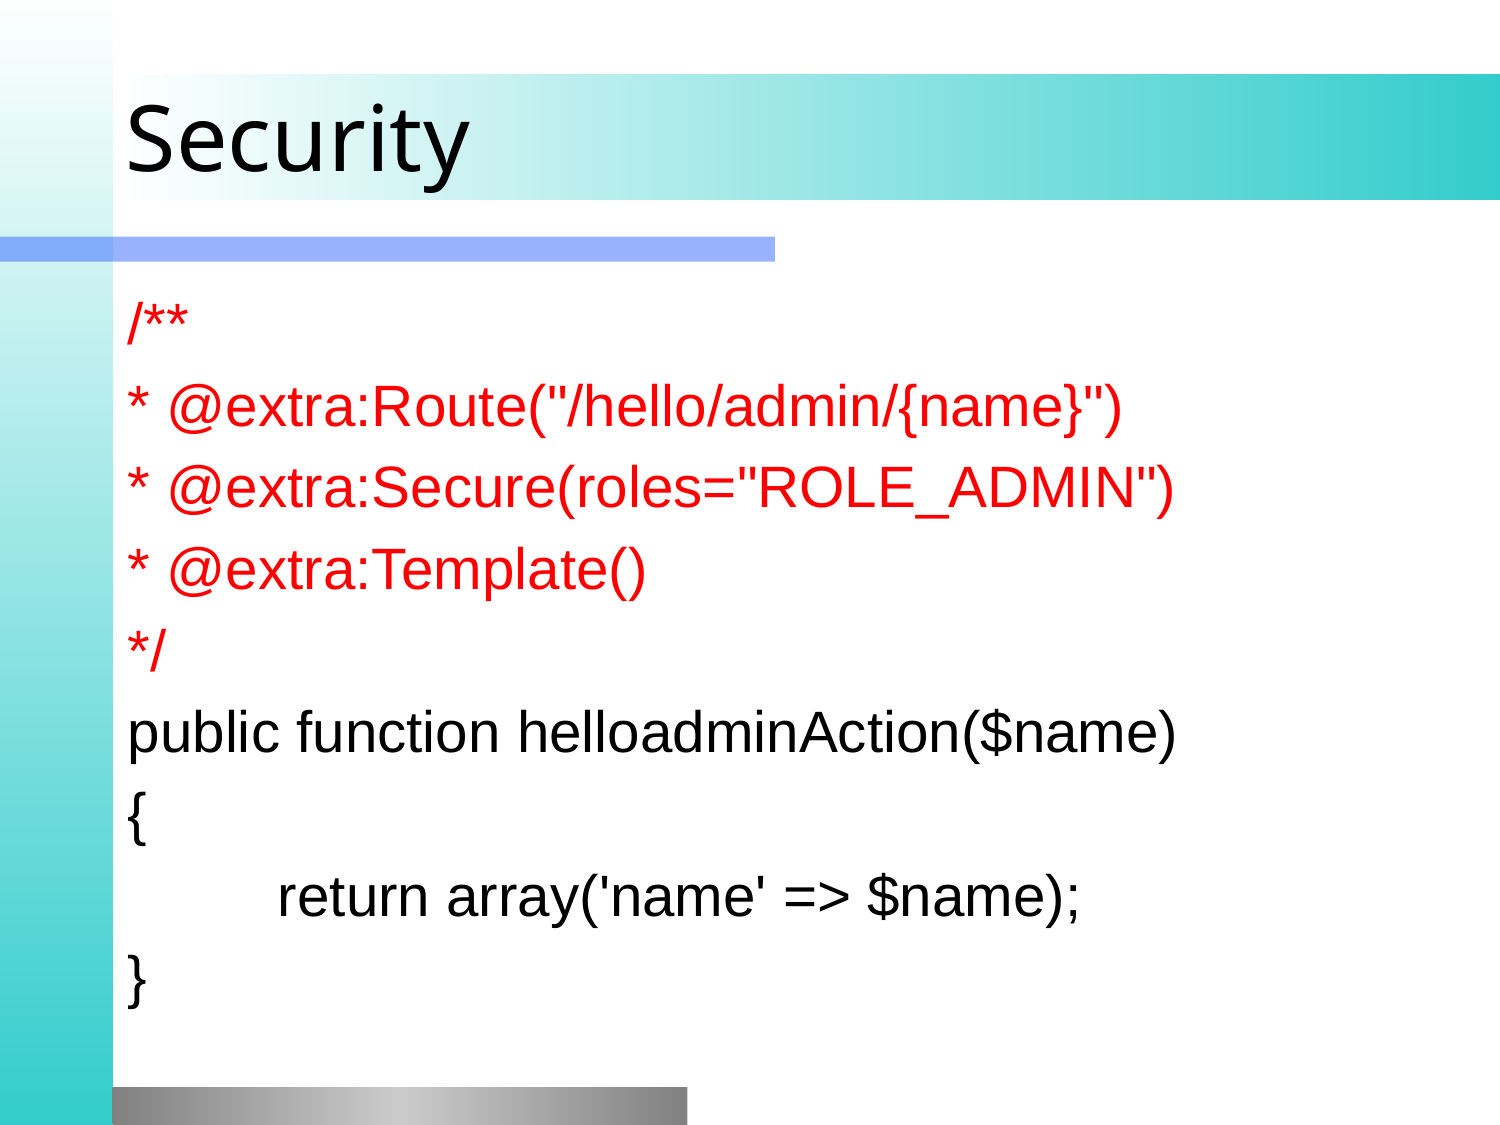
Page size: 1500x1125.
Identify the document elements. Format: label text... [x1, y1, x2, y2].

title Security [110, 40, 1386, 229]
list /** * @extra:Route("/hello/admin/{name}") * @extra:Secure(roles="ROLE_ADMIN") * @extra:Template() */ public function helloadminAction($name) { return array('name' => $name); } [112, 278, 1388, 1073]
